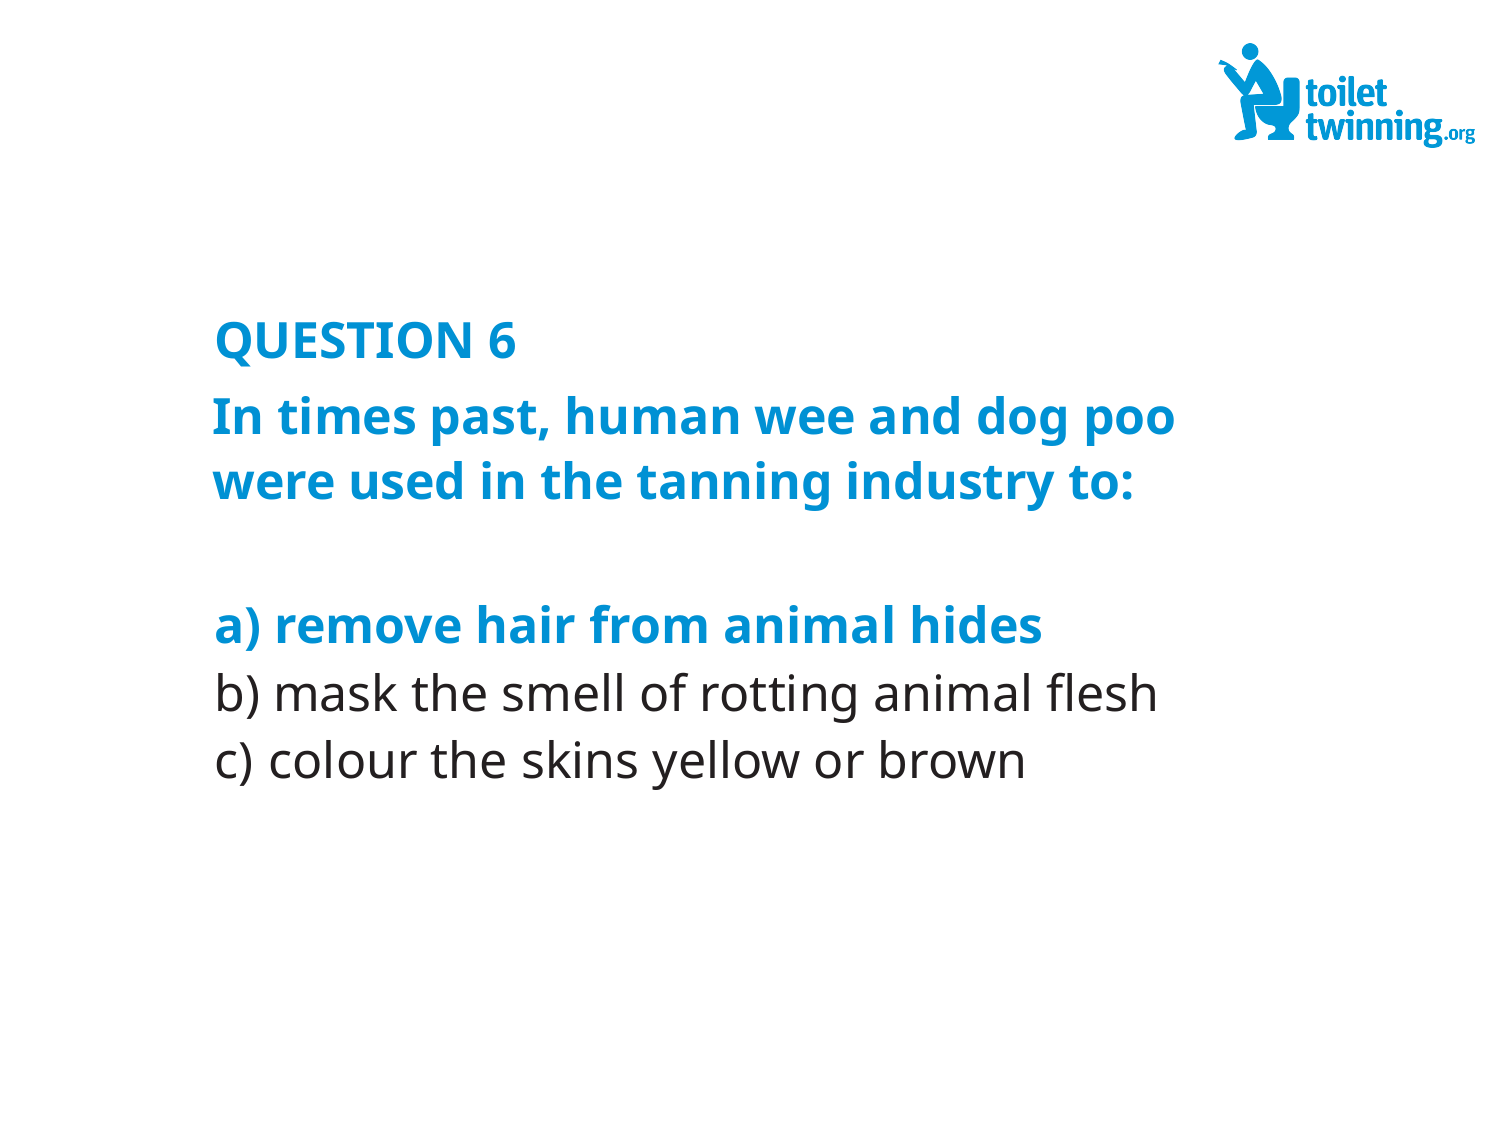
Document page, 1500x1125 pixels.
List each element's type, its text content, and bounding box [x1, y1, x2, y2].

picture [1250, 84, 1261, 94]
picture [1218, 43, 1254, 80]
text_box QUESTION 6 In times past, human wee and dog poo were used in the tanning industry to: remove hair from animal hides mask the smell of rotting animal flesh colour the skins yellow or brown [197, 296, 1323, 797]
picture [1218, 43, 1475, 148]
